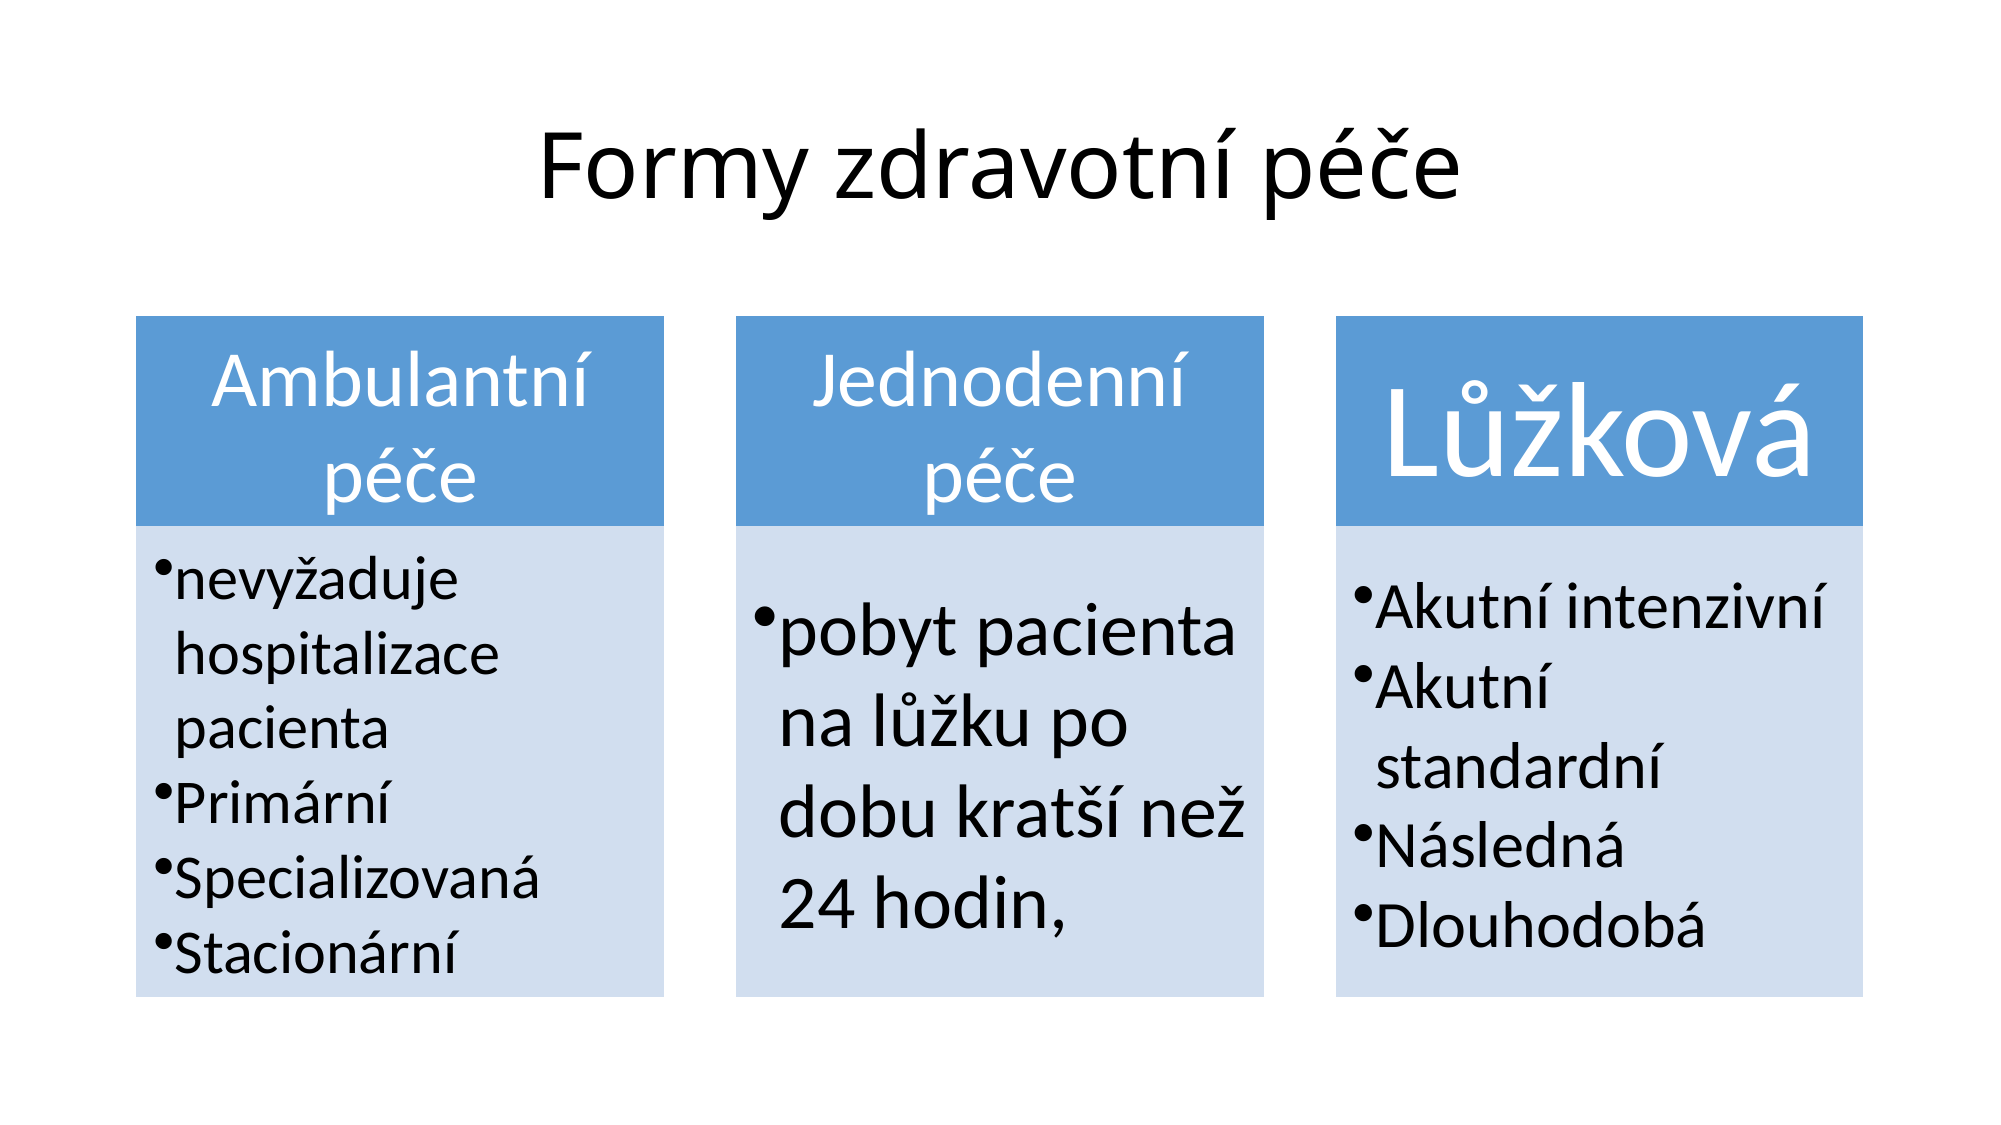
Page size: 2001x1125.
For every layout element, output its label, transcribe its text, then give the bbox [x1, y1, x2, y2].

title Formy zdravotní péče [137, 59, 1863, 278]
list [137, 299, 1863, 1014]
